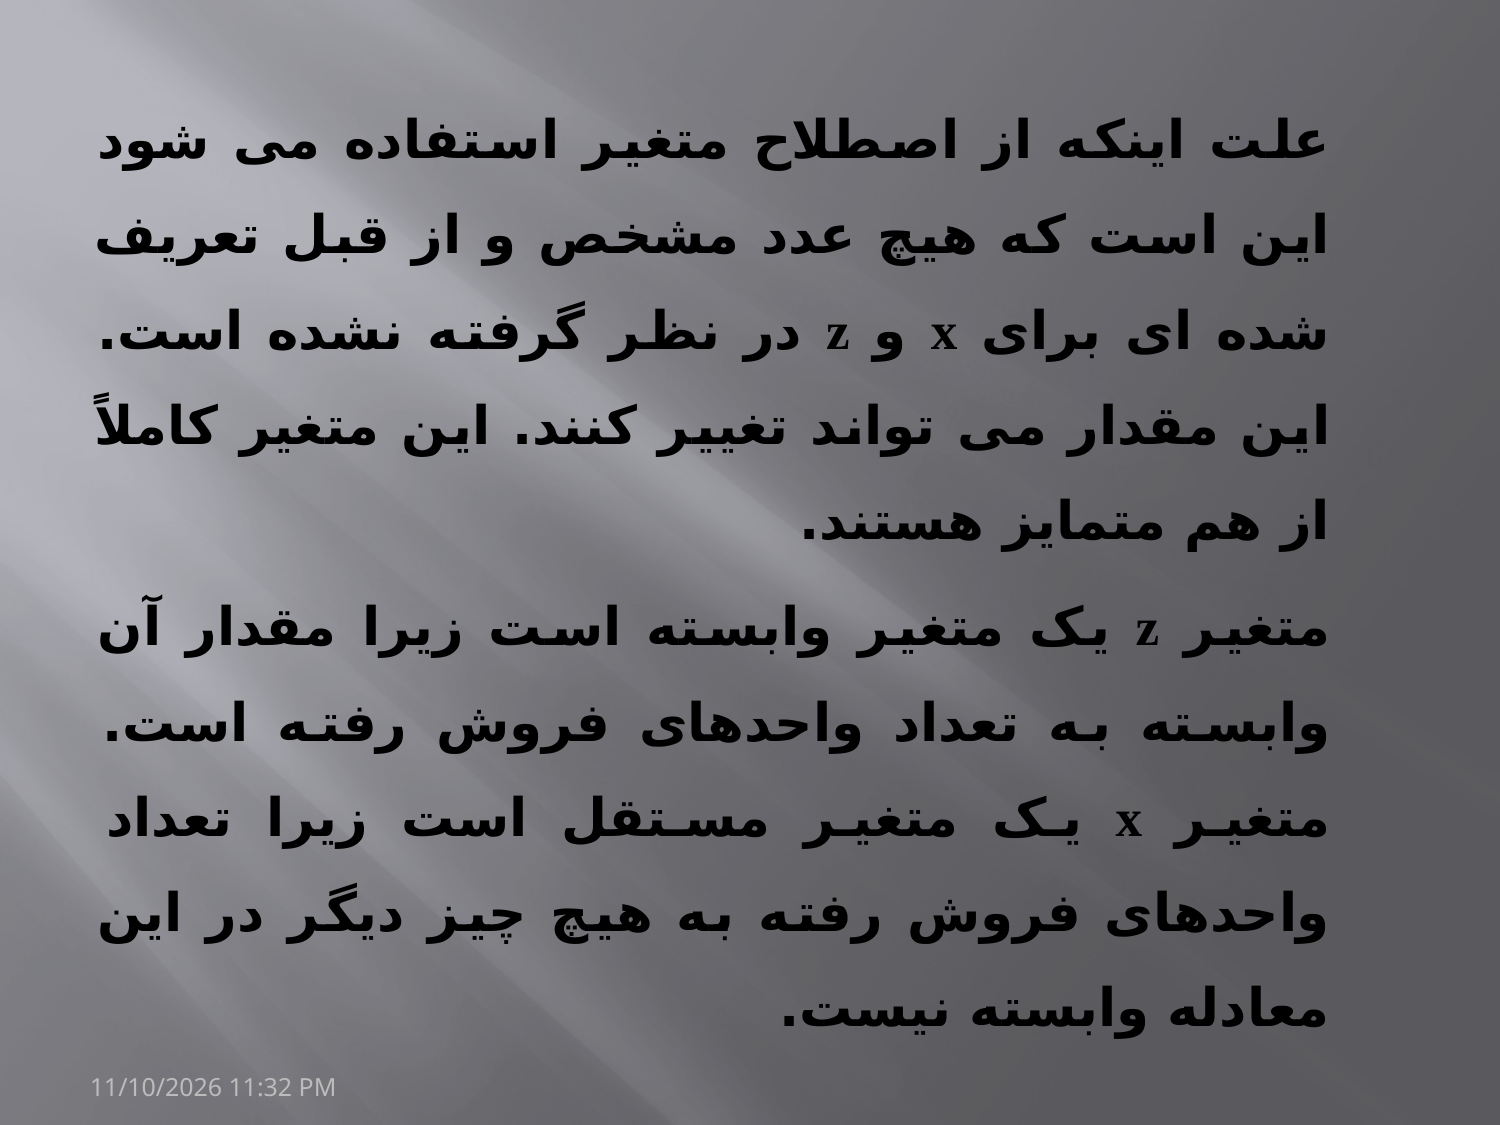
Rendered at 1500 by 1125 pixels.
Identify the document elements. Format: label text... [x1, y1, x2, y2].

list علت اینکه از اصطلاح متغیر استفاده می شود این است که هیچ عدد مشخص و از قبل تعریف شده ای برای x و z در نظر گرفته نشده است. این مقدار می تواند تغییر کنند. این متغیر کاملاً از هم متمایز هستند. متغیر z یک متغیر وابسته است زیرا مقدار آن وابسته به تعداد واحدهای فروش رفته است. متغیر x یک متغیر مستقل است زیرا تعداد واحدهای فروش رفته به هیچ چیز دیگر در این معادله وابسته نیست. [76, 66, 1427, 1047]
slide_number 20/مارس/1 [75, 1052, 425, 1113]
